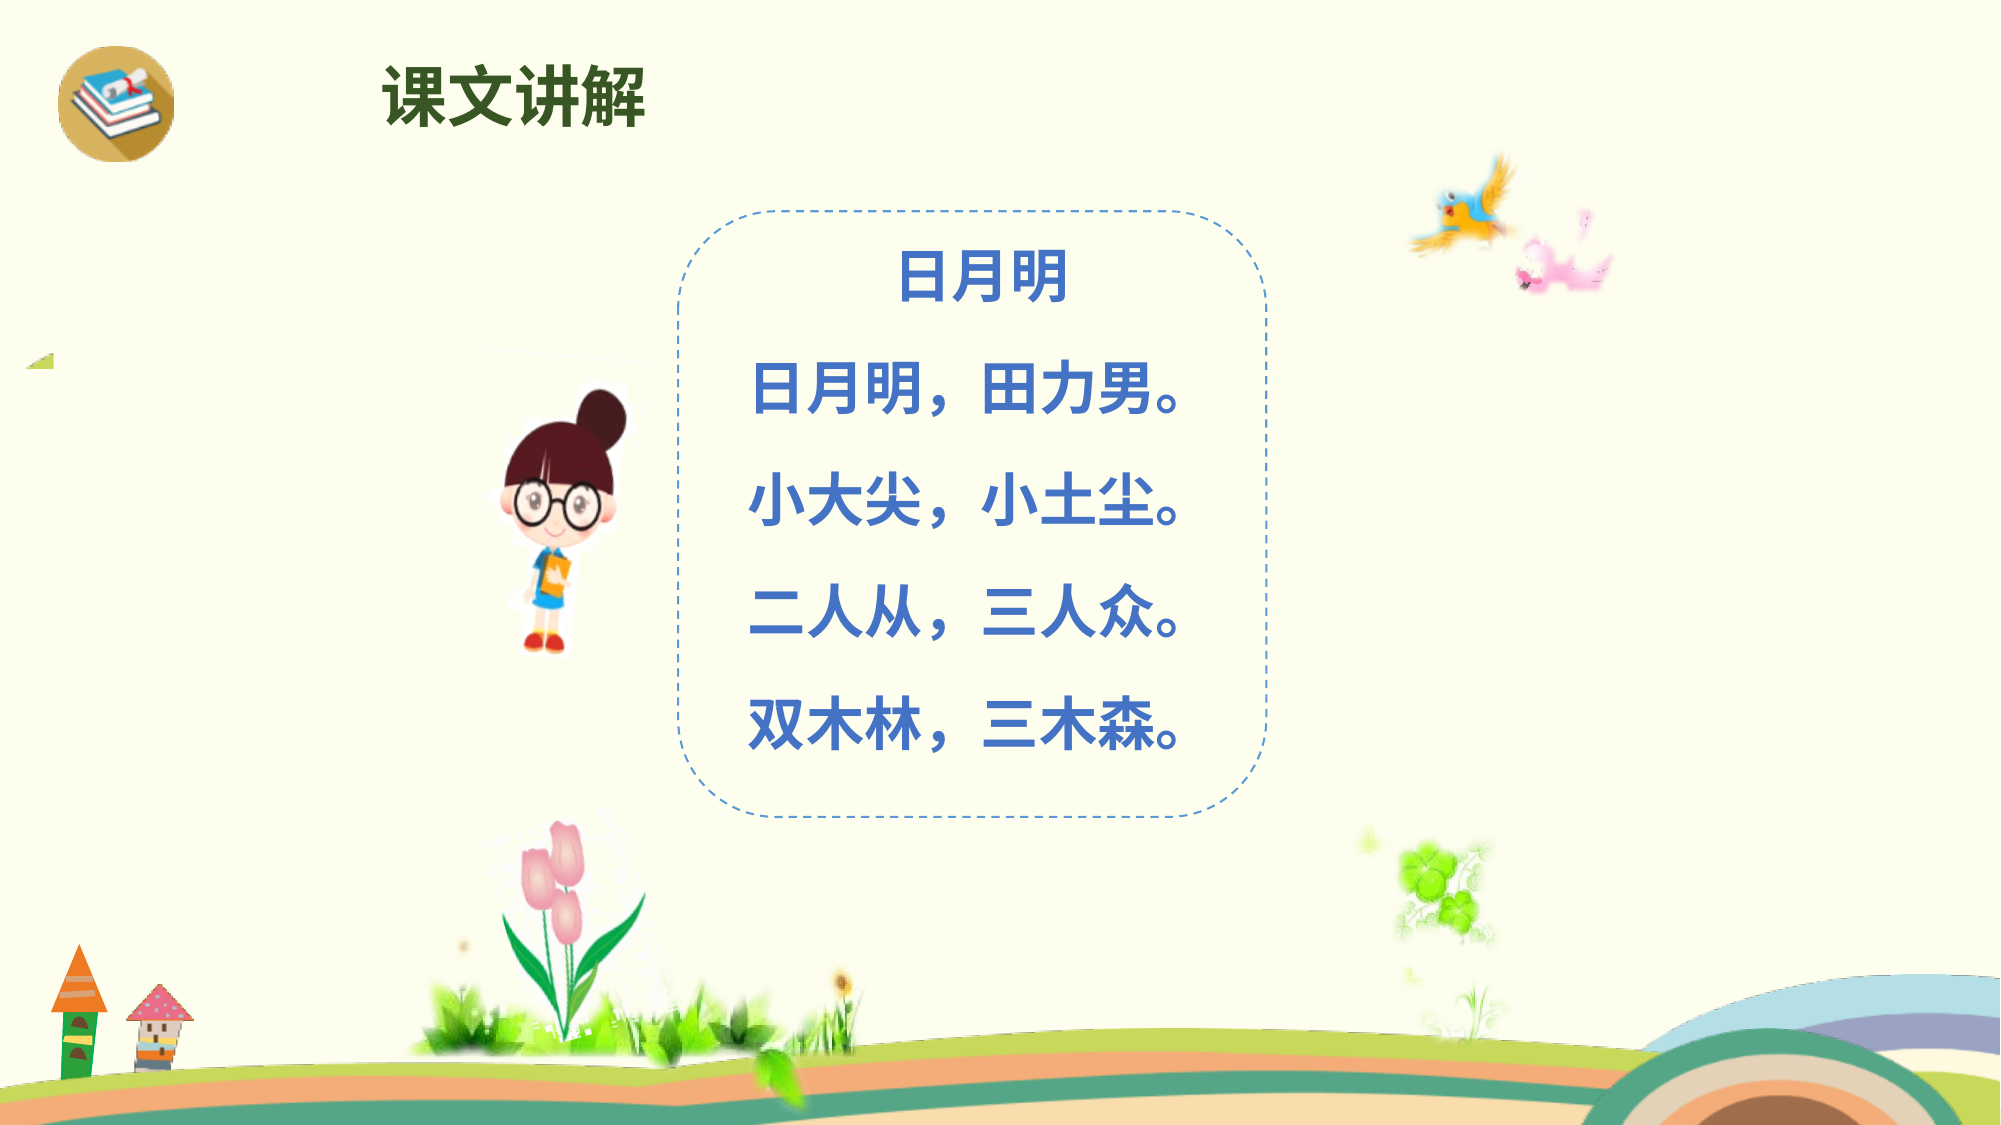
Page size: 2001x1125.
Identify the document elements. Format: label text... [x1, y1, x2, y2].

text_box 课文讲解 [365, 47, 663, 143]
picture [0, 0, 2001, 1125]
text_box [677, 210, 1268, 819]
text_box 日月明 日月明，田力男。 小大尖，小土尘。 二人从，三人众。 双木林，三木森。 [599, 211, 1363, 877]
